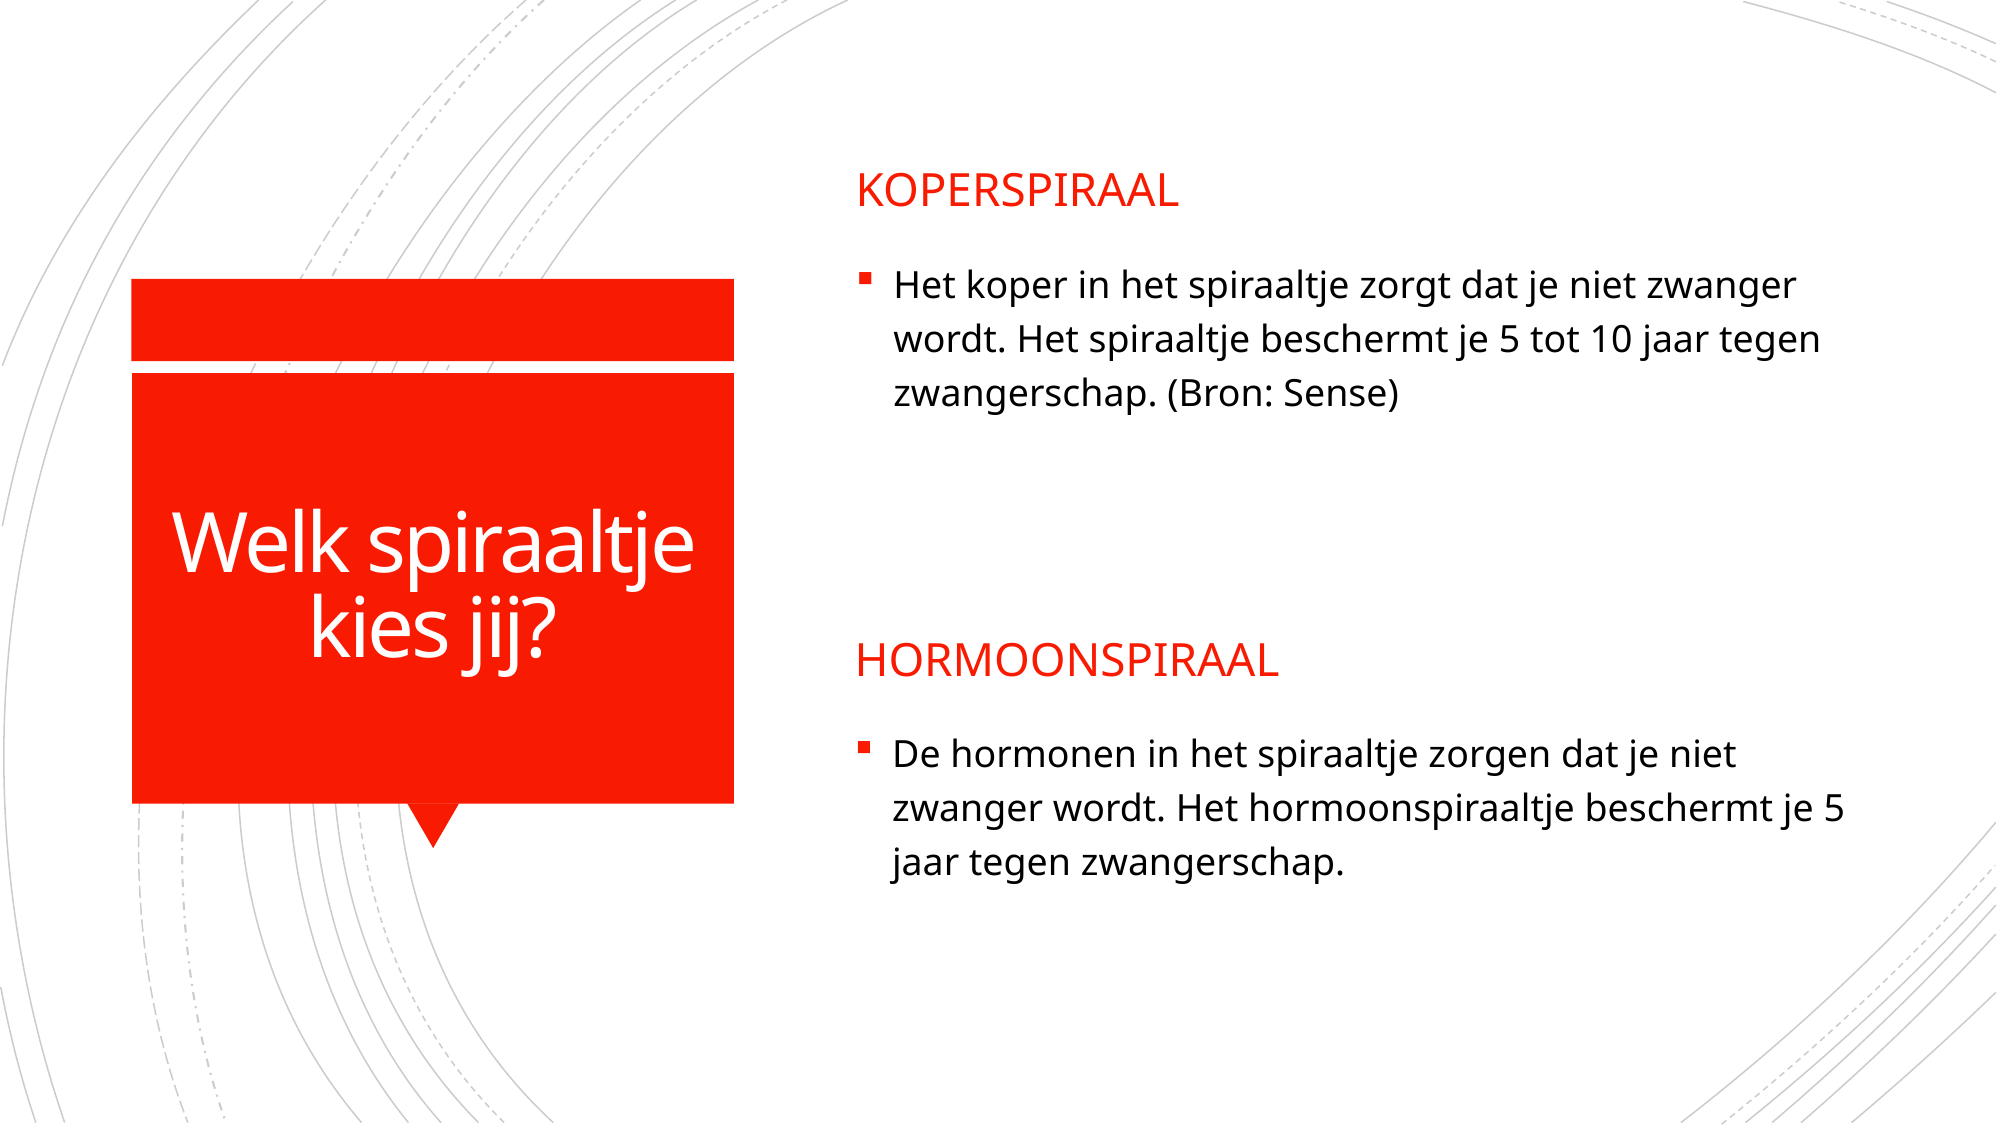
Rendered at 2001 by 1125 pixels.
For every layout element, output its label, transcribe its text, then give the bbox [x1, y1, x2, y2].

list De hormonen in het spiraaltje zorgen dat je niet zwanger wordt. Het hormoonspiraaltje beschermt je 5 jaar tegen zwangerschap. [839, 713, 1868, 994]
list Het koper in het spiraaltje zorgt dat je niet zwanger wordt. Het spiraaltje beschermt je 5 tot 10 jaar tegen zwangerschap. (Bron: Sense) [840, 244, 1869, 523]
list Hormoonspiraal [839, 601, 1868, 713]
title Welk spiraaltje kies jij? [145, 387, 721, 792]
list Koperspiraal [840, 131, 1869, 244]
